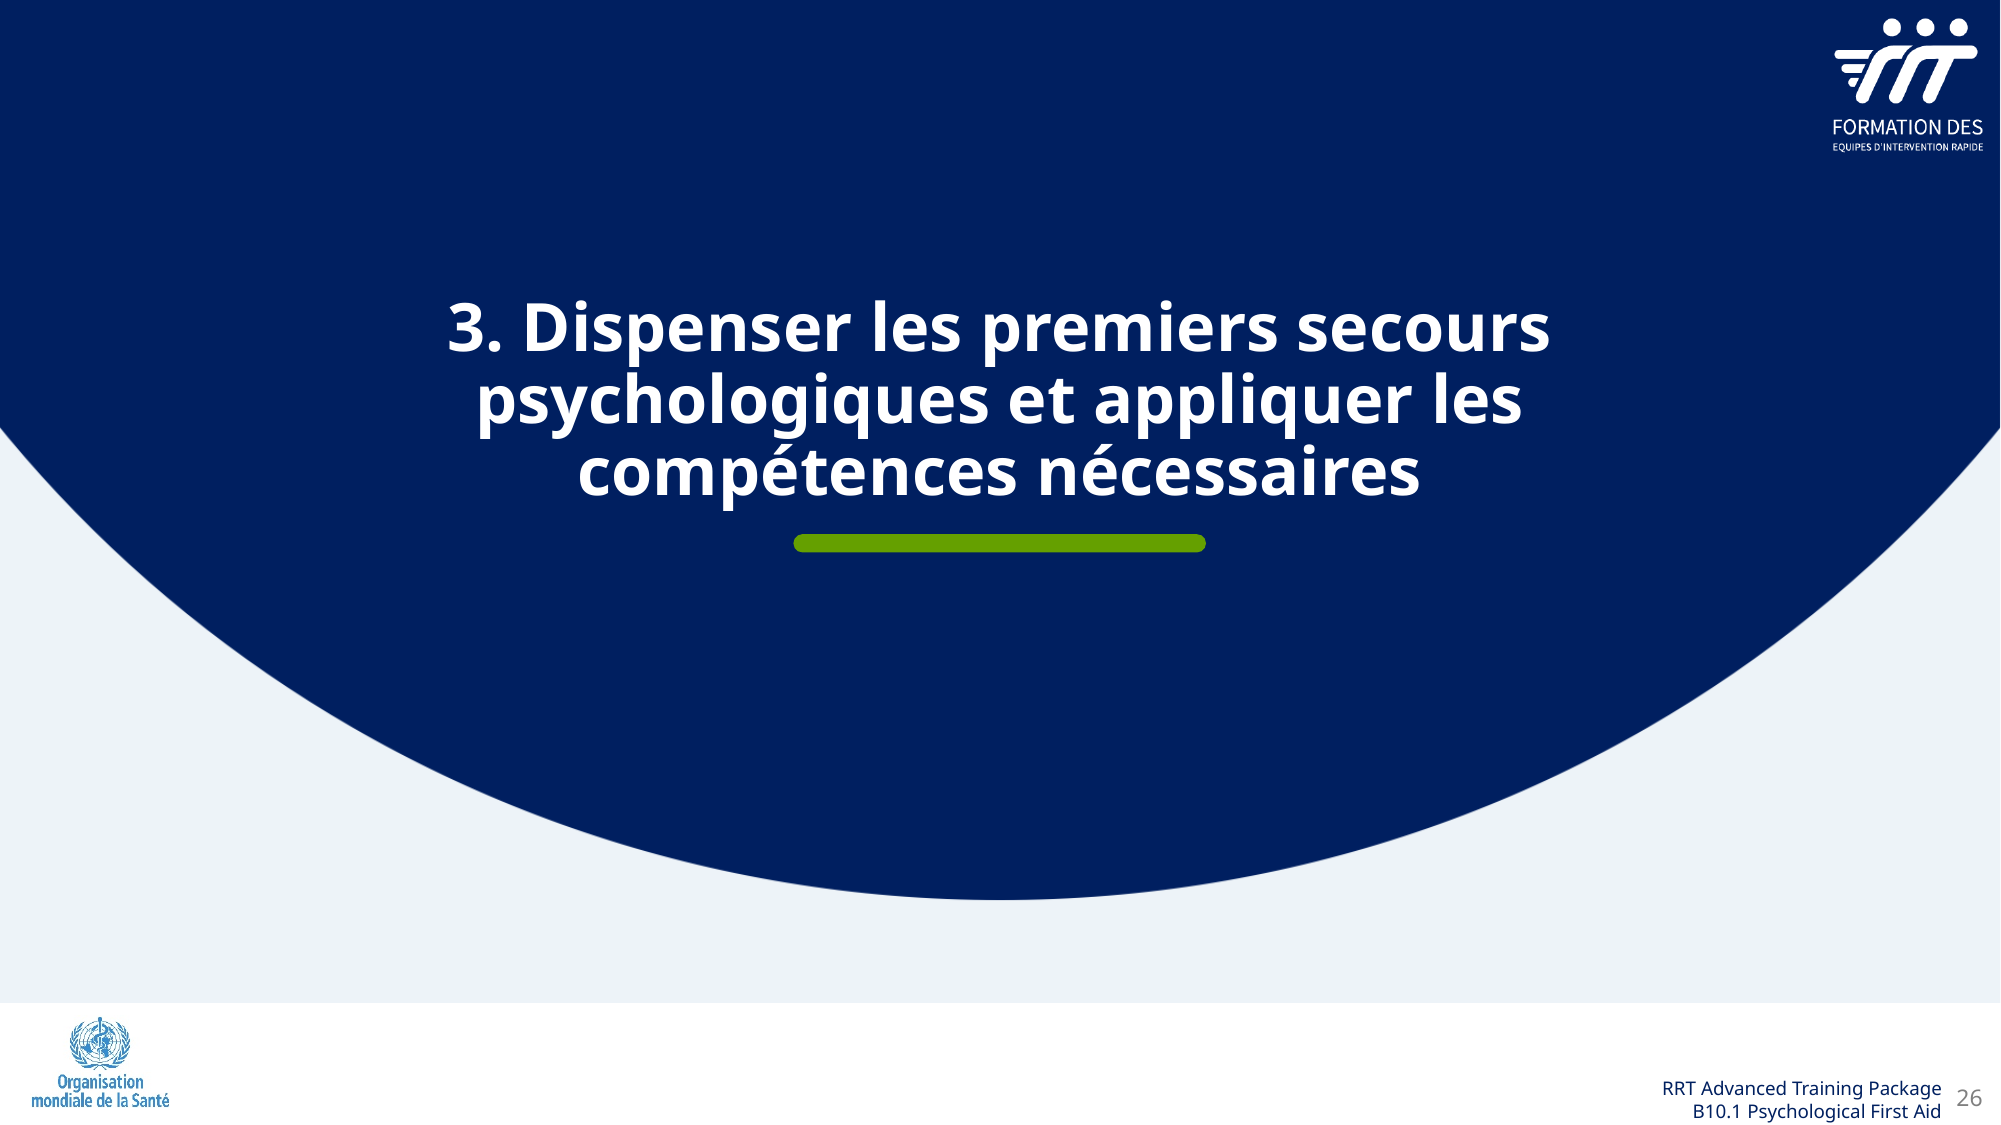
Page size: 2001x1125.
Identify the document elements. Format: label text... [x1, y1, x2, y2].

picture [0, 0, 2001, 1003]
picture [30, 1015, 170, 1108]
text_box 3. Dispenser les premiers secours psychologiques et appliquer les compétences nécessaires [426, 262, 1574, 542]
